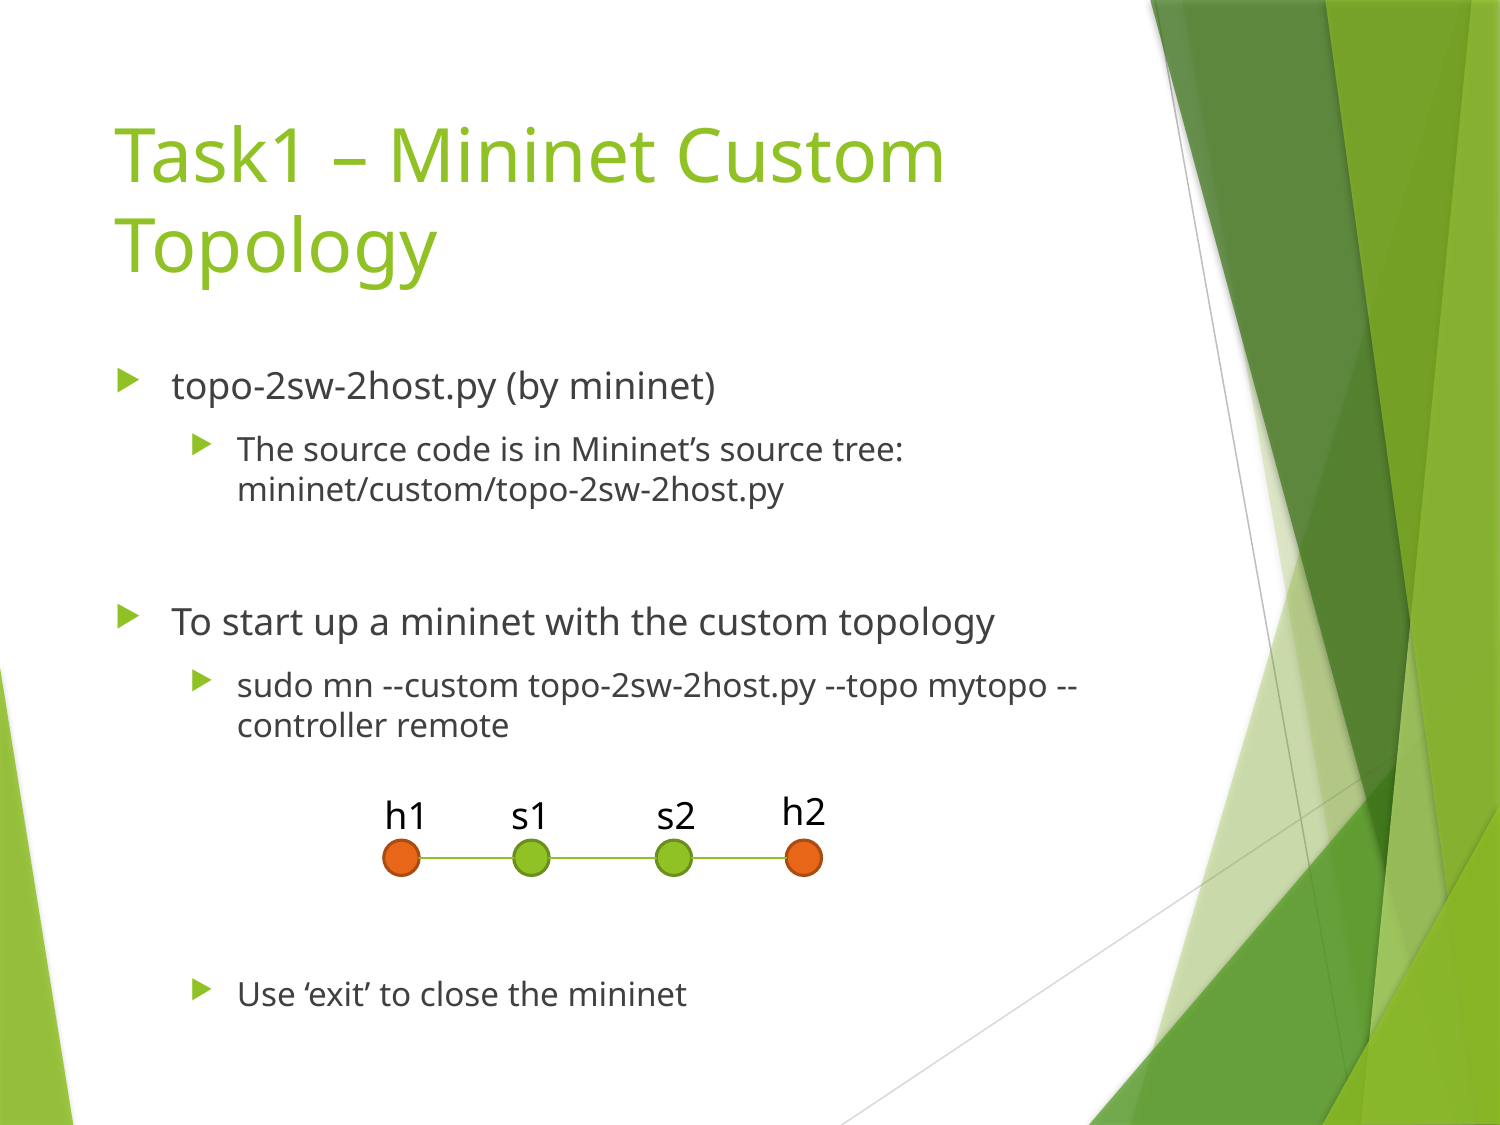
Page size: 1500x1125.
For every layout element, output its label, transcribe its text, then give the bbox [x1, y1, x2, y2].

title Task1 – Mininet Custom Topology [99, 99, 1142, 317]
list topo-2sw-2host.py (by mininet) The source code is in Mininet’s source tree: mininet/custom/topo-2sw-2host.py To start up a mininet with the custom topology sudo mn --custom topo-2sw-2host.py --topo mytopo --controller remote Use ‘exit’ to close the mininet [99, 354, 1142, 992]
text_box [370, 780, 840, 876]
